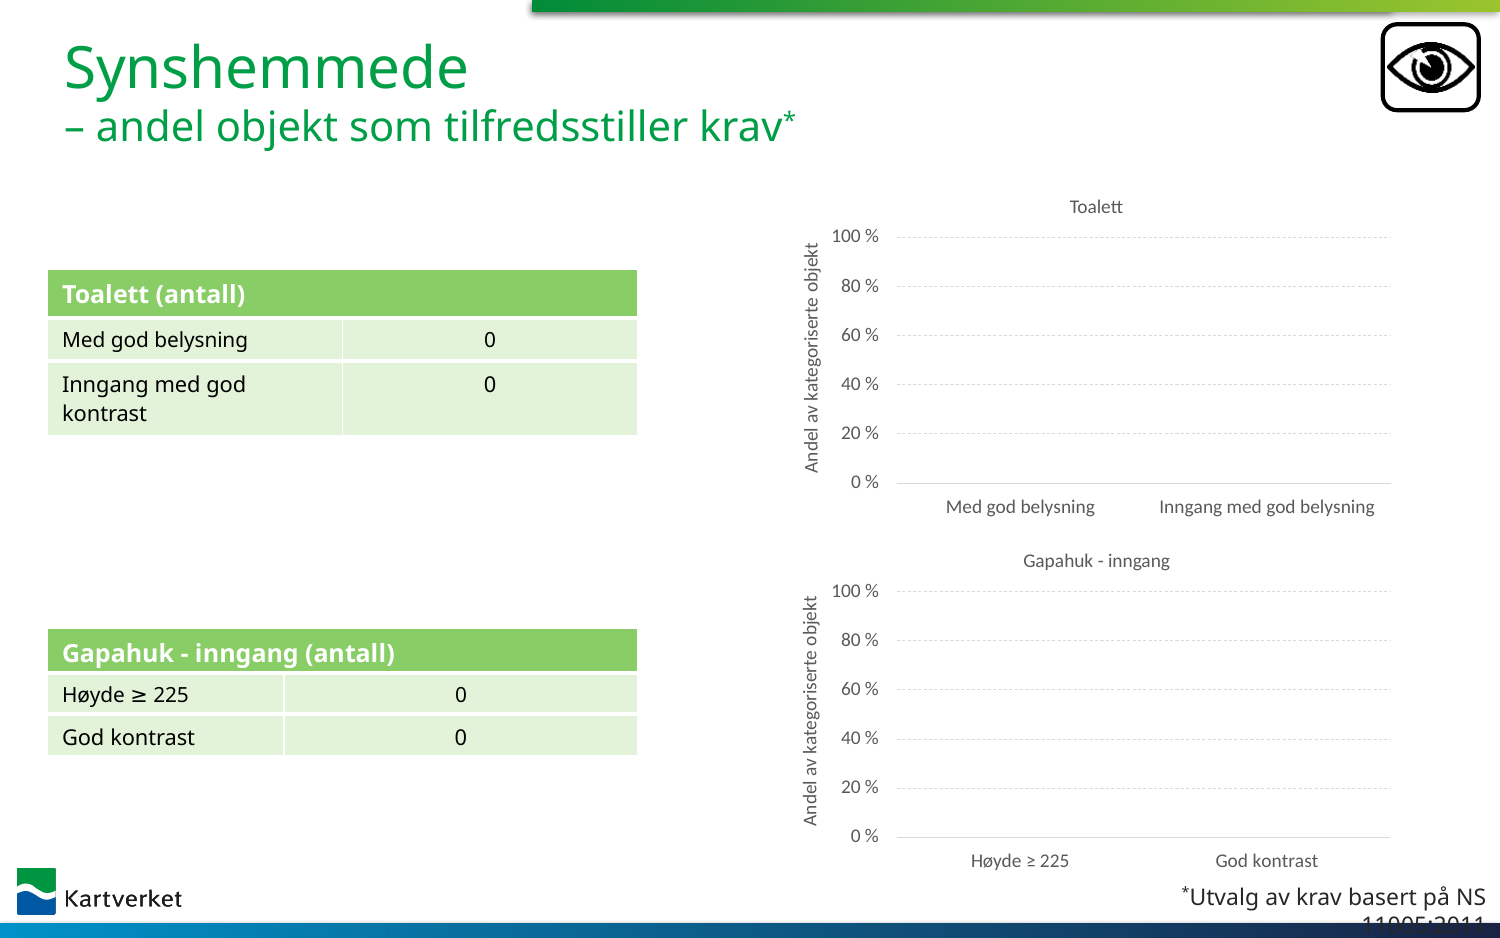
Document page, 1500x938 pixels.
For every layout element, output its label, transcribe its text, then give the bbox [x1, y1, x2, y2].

table_cell Høyde ≥ 225 [48, 675, 283, 712]
table_cell 0 [285, 675, 637, 712]
text_box *Utvalg av krav basert på NS 11005:2011 [1068, 873, 1500, 938]
table_cell 0 [285, 716, 637, 755]
text_box Synshemmede – andel objekt som tilfredsstiller krav* [49, 24, 1431, 158]
table_cell Med god belysning [48, 320, 342, 359]
picture [791, 541, 1402, 880]
table_cell 0 [343, 320, 637, 359]
table_header Gapahuk - inngang (antall) [48, 629, 637, 671]
table_header Toalett (antall) [48, 270, 637, 316]
table_cell Inngang med god kontrast [48, 363, 342, 435]
table_cell God kontrast [48, 716, 283, 755]
picture [791, 187, 1402, 526]
table_cell 0 [343, 363, 637, 435]
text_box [1382, 24, 1480, 111]
